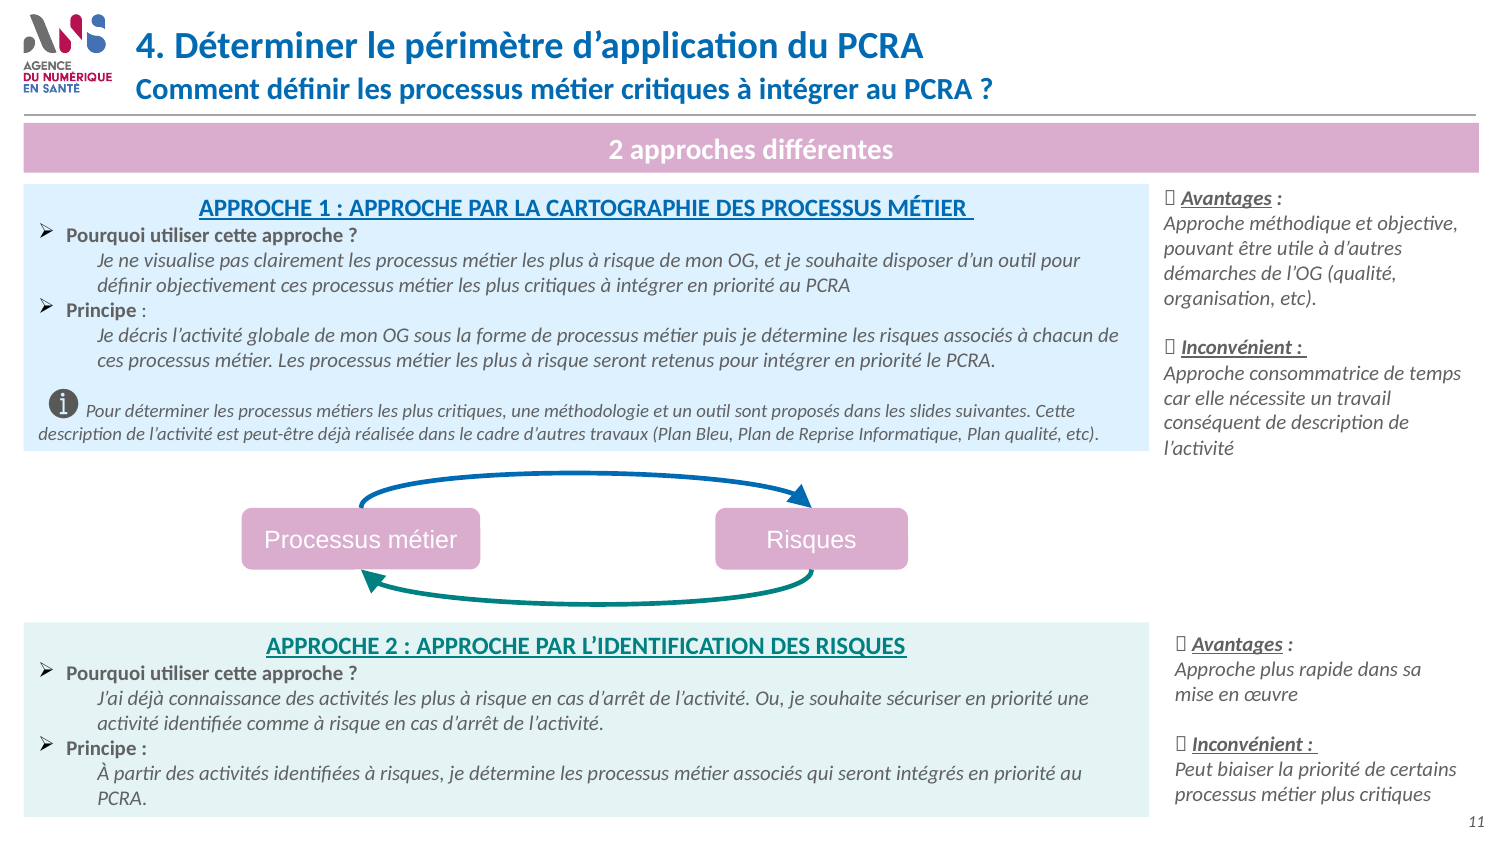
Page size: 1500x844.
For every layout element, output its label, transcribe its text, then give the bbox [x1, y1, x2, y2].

picture [23, 14, 112, 93]
text_box  Avantages : Approche méthodique et objective, pouvant être utile à d’autres démarches de l’OG (qualité, organisation, etc).  Inconvénient : Approche consommatrice de temps car elle nécessite un travail conséquent de description de l’activité [1149, 176, 1479, 467]
picture [45, 385, 82, 423]
text_box APPROCHE 2 : APPROCHE PAR L’IDENTIFICATION DES RISQUES Pourquoi utiliser cette approche ? J’ai déjà connaissance des activités les plus à risque en cas d’arrêt de l’activité. Ou, je souhaite sécuriser en priorité une activité identifiée comme à risque en cas d’arrêt de l’activité. Principe : À partir des activités identifiées à risques, je détermine les processus métier associés qui seront intégrés en priorité au PCRA. [23, 622, 1150, 817]
text_box 2 approches différentes [23, 122, 1479, 173]
title 4. Déterminer le périmètre d’application du PCRA Comment définir les processus métier critiques à intégrer au PCRA ? [135, 14, 1459, 107]
text_box  Avantages : Approche plus rapide dans sa mise en œuvre  Inconvénient : Peut biaiser la priorité de certains processus métier plus critiques [1160, 623, 1479, 813]
text_box Processus métier [239, 505, 483, 572]
slide_number 11 [1452, 798, 1500, 844]
text_box APPROCHE 1 : APPROCHE PAR LA CARTOGRAPHIE DES PROCESSUS MÉTIER Pourquoi utiliser cette approche ? Je ne visualise pas clairement les processus métier les plus à risque de mon OG, et je souhaite disposer d’un outil pour définir objectivement ces processus métier les plus critiques à intégrer en priorité au PCRA Principe : Je décris l’activité globale de mon OG sous la forme de processus métier puis je détermine les risques associés à chacun de ces processus métier. Les processus métier les plus à risque seront retenus pour intégrer en priorité le PCRA. Pour déterminer les processus métiers les plus critiques, une méthodologie et un outil sont proposés dans les slides suivantes. Cette description de l’activité est peut-être déjà réalisée dans le cadre d’autres travaux (Plan Bleu, Plan de Reprise Informatique, Plan qualité, etc). [23, 184, 1149, 452]
text_box Risques [713, 505, 911, 572]
